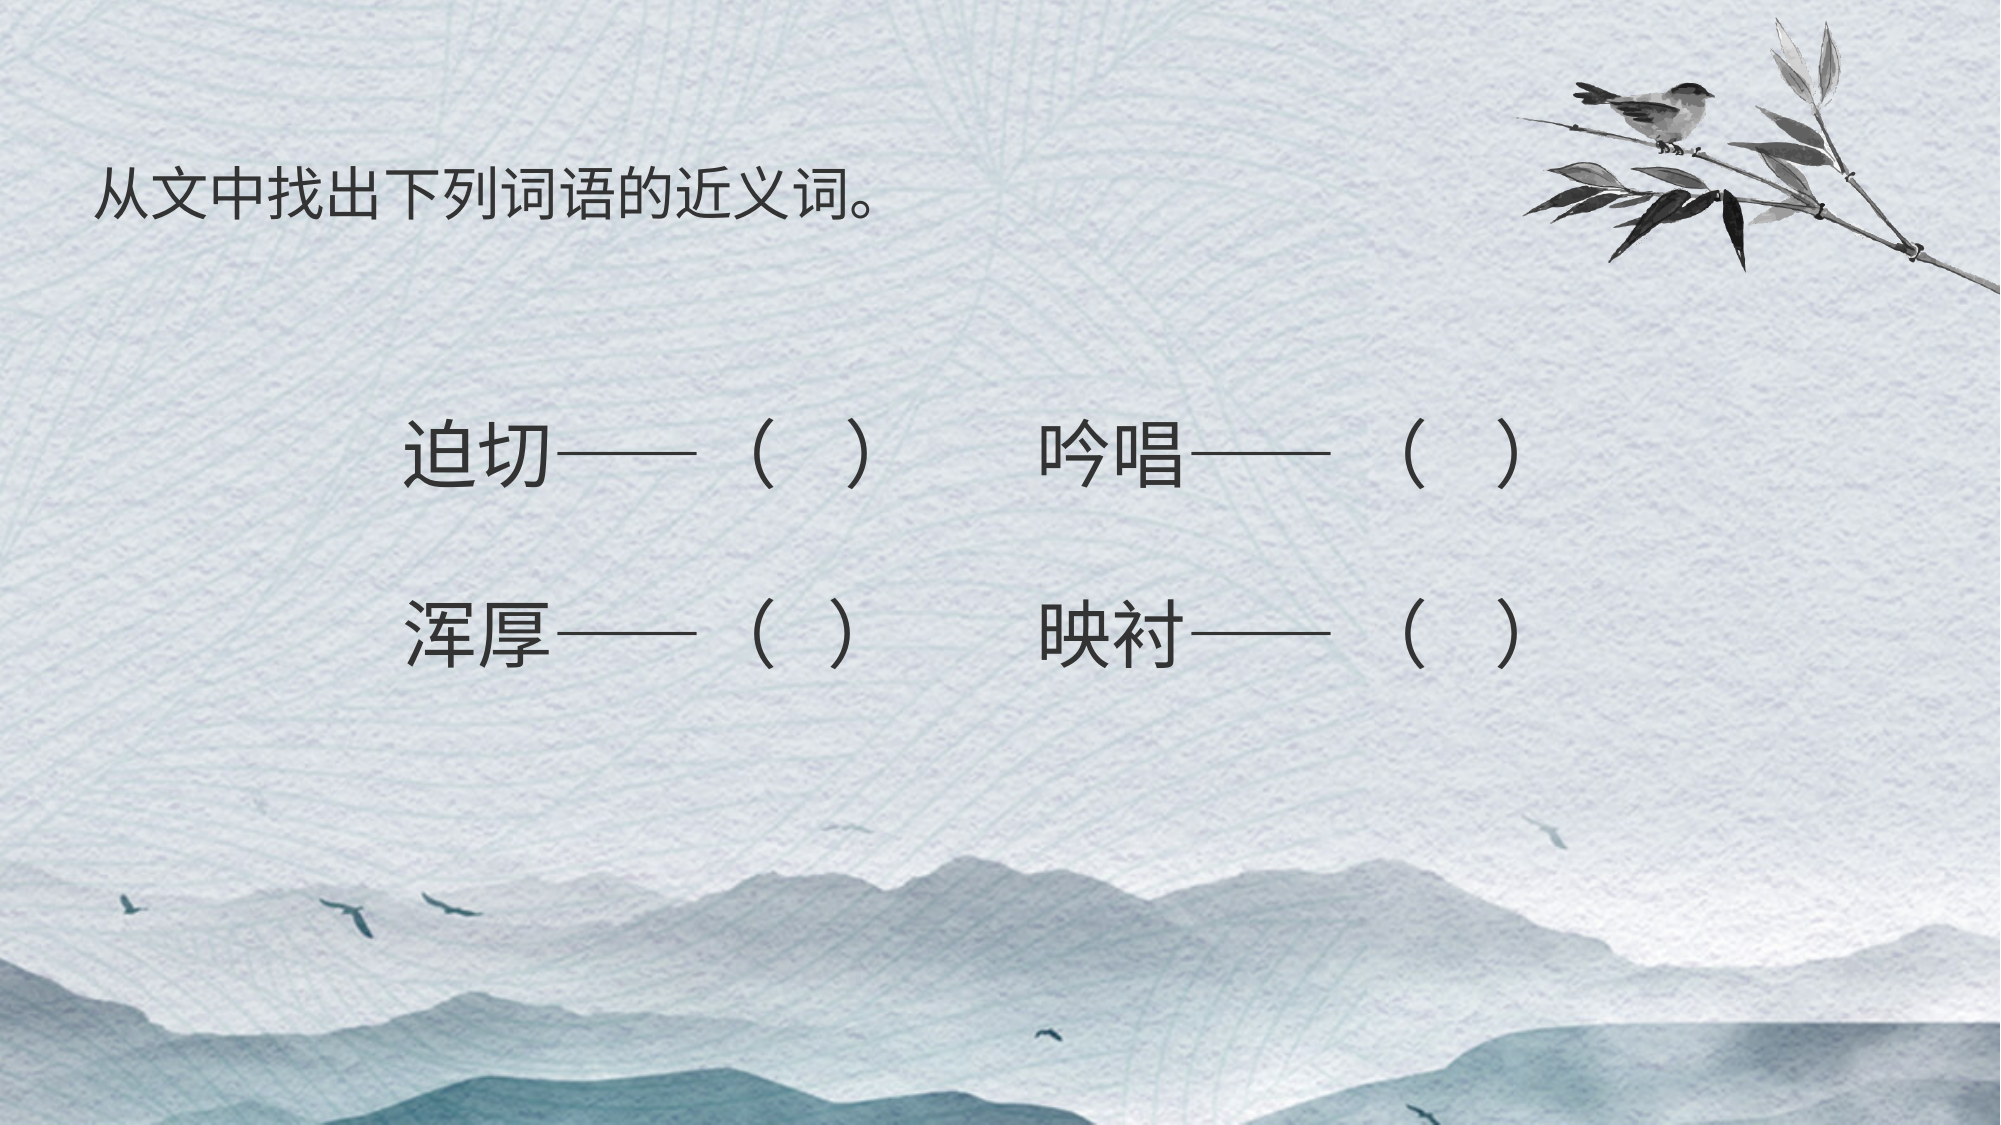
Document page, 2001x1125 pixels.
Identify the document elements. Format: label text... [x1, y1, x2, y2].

picture [0, 0, 2000, 1125]
text_box 迫切——（ ） 吟唱—— （ ） 浑厚——（ ） 映衬—— （ ） [401, 397, 1749, 689]
text_box 从文中找出下列词语的近义词。 [92, 146, 921, 238]
